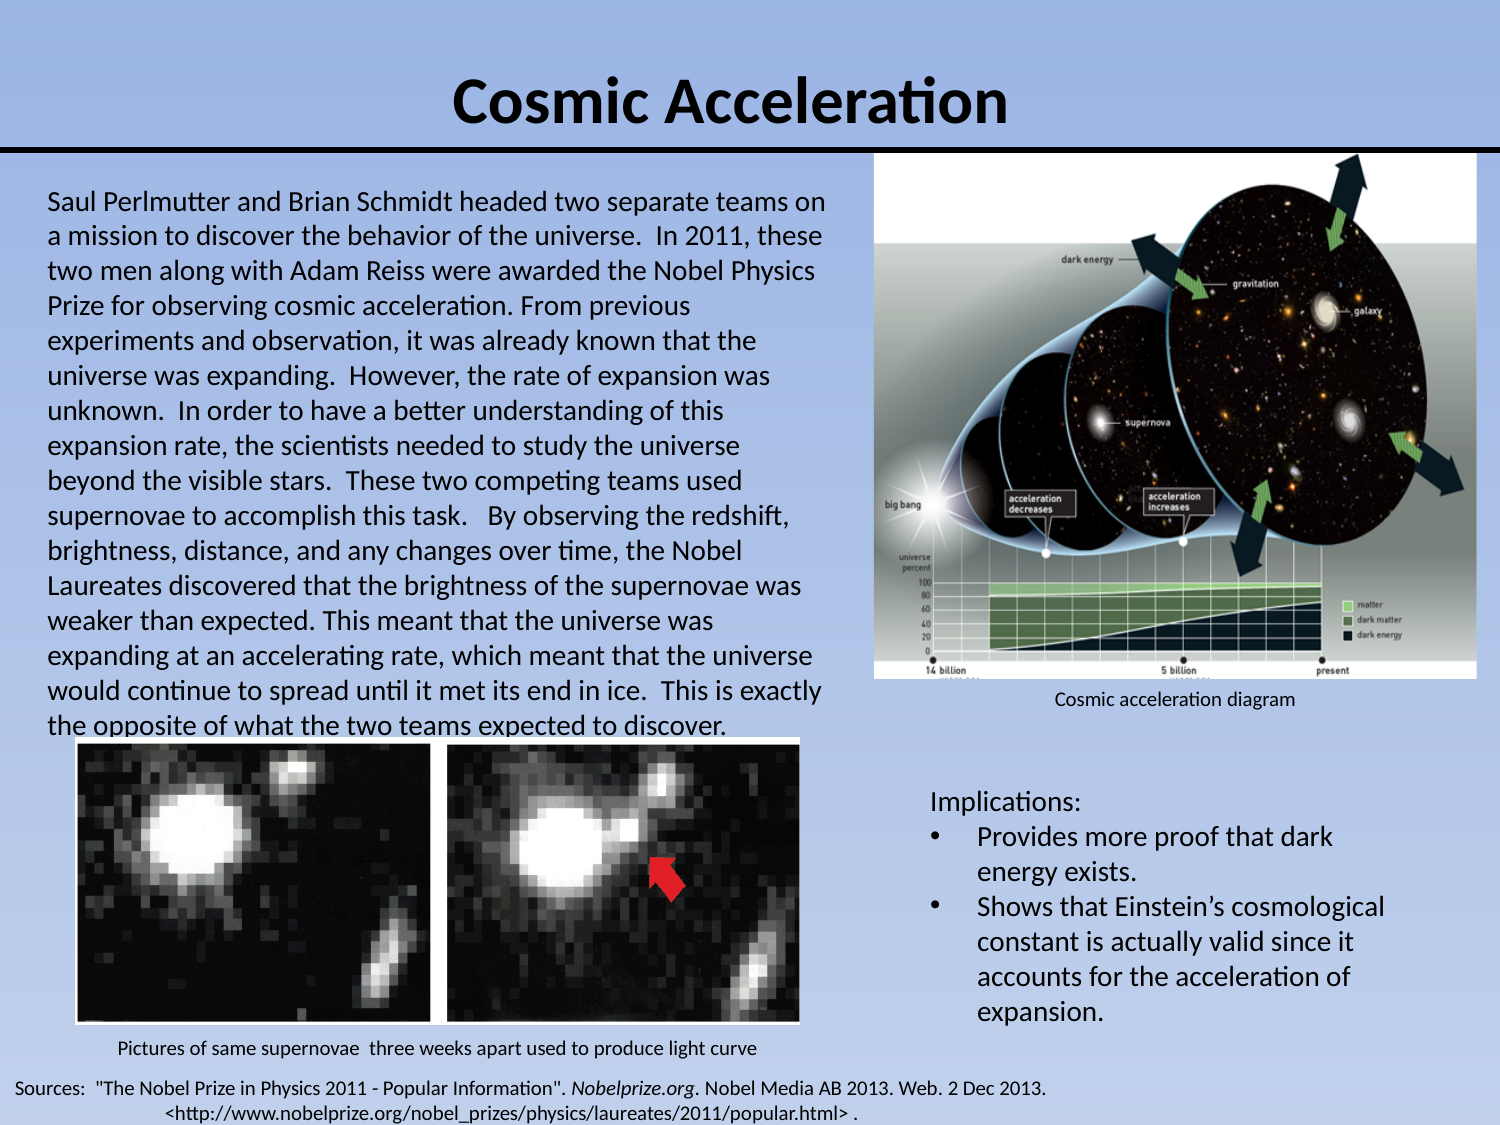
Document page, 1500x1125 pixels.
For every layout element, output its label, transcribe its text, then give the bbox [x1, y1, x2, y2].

text_box Pictures of same supernovae three weeks apart used to produce light curve [96, 1033, 778, 1067]
text_box Sources: "The Nobel Prize in Physics 2011 - Popular Information". Nobelprize.org. Nobel Media AB 2013. Web. 2 Dec 2013. <http://www.nobelprize.org/nobel_prizes/physics/laureates/2011/popular.html> . [0, 1067, 1500, 1125]
text_box Saul Perlmutter and Brian Schmidt headed two separate teams on a mission to discover the behavior of the universe. In 2011, these two men along with Adam Reiss were awarded the Nobel Physics Prize for observing cosmic acceleration. From previous experiments and observation, it was already known that the universe was expanding. However, the rate of expansion was unknown. In order to have a better understanding of this expansion rate, the scientists needed to study the universe beyond the visible stars. These two competing teams used supernovae to accomplish this task. By observing the redshift, brightness, distance, and any changes over time, the Nobel Laureates discovered that the brightness of the supernovae was weaker than expected. This meant that the universe was expanding at an accelerating rate, which meant that the universe would continue to spread until it met its end in ice. This is exactly the opposite of what the two teams expected to discover. [32, 174, 843, 749]
picture [873, 153, 1477, 679]
text_box Implications: Provides more proof that dark energy exists. Shows that Einstein’s cosmological constant is actually valid since it accounts for the acceleration of expansion. [915, 774, 1403, 1035]
picture [74, 737, 801, 1026]
text_box Cosmic acceleration diagram [937, 688, 1413, 719]
text_box Cosmic Acceleration [399, 49, 1063, 145]
